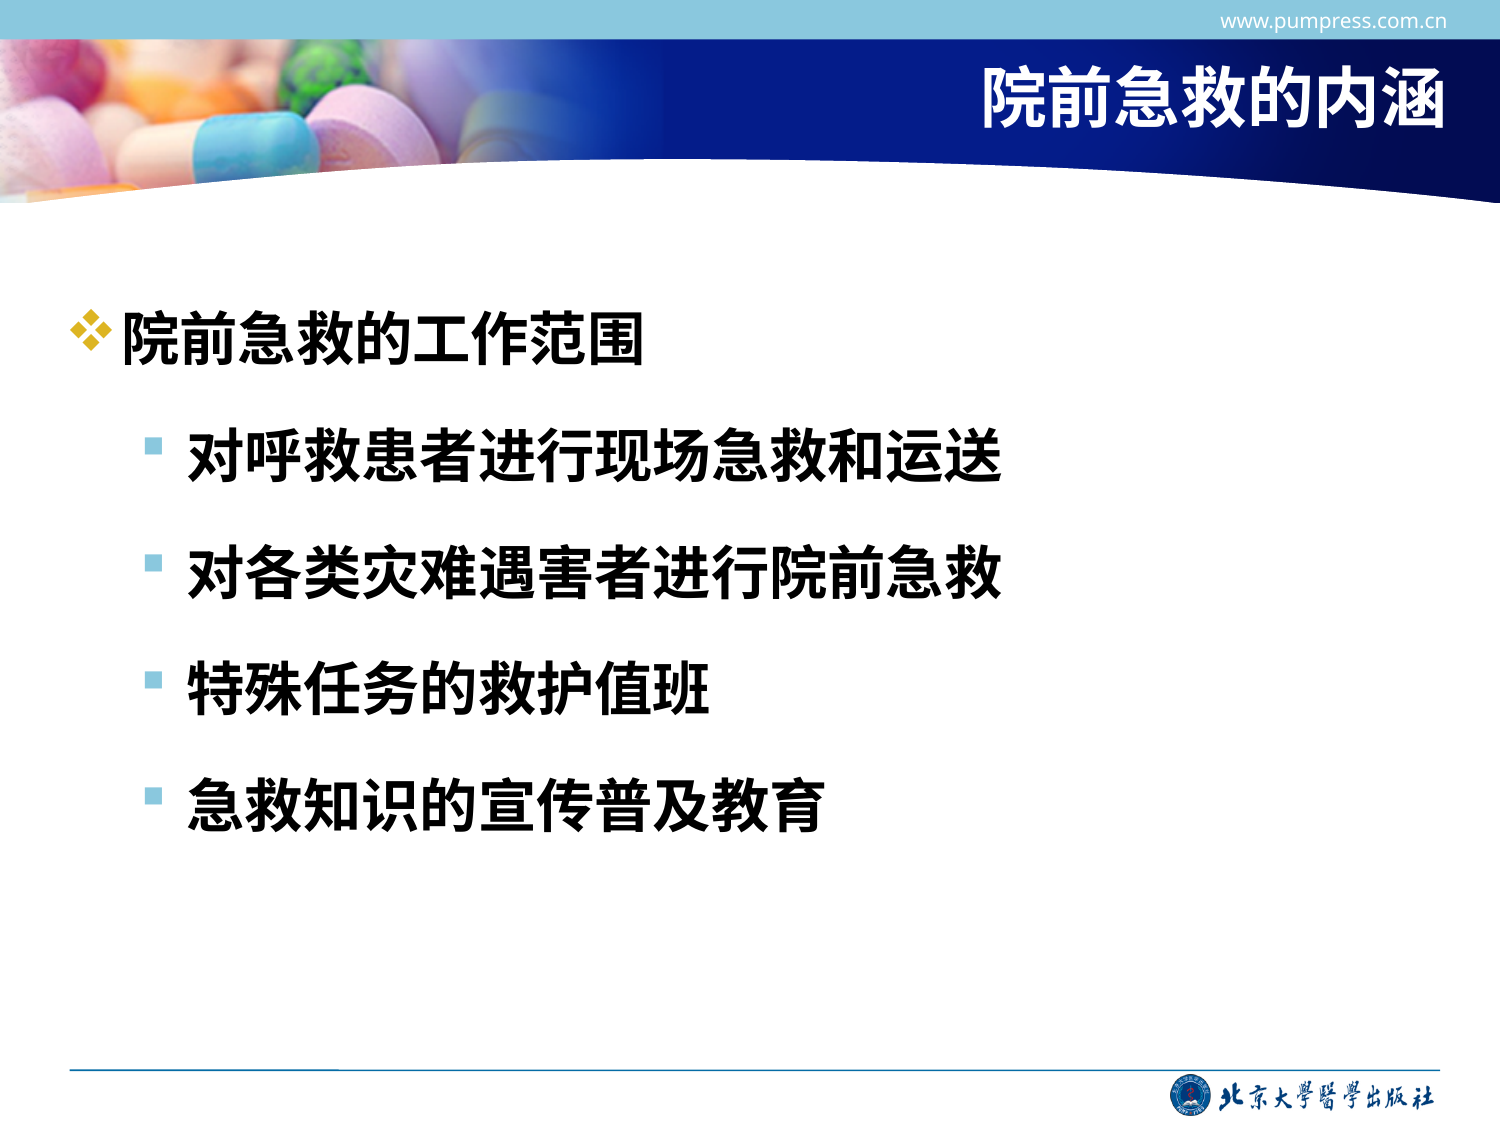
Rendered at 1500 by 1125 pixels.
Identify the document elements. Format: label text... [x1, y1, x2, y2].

list 院前急救的工作范围 对呼救患者进行现场急救和运送 对各类灾难遇害者进行院前急救 特殊任务的救护值班 急救知识的宣传普及教育 [50, 224, 1463, 1025]
slide_number www.pumpress.com.cn [1024, 0, 1463, 38]
picture [1170, 1074, 1436, 1118]
title 院前急救的内涵 [137, 50, 1463, 143]
picture [0, 40, 1500, 203]
